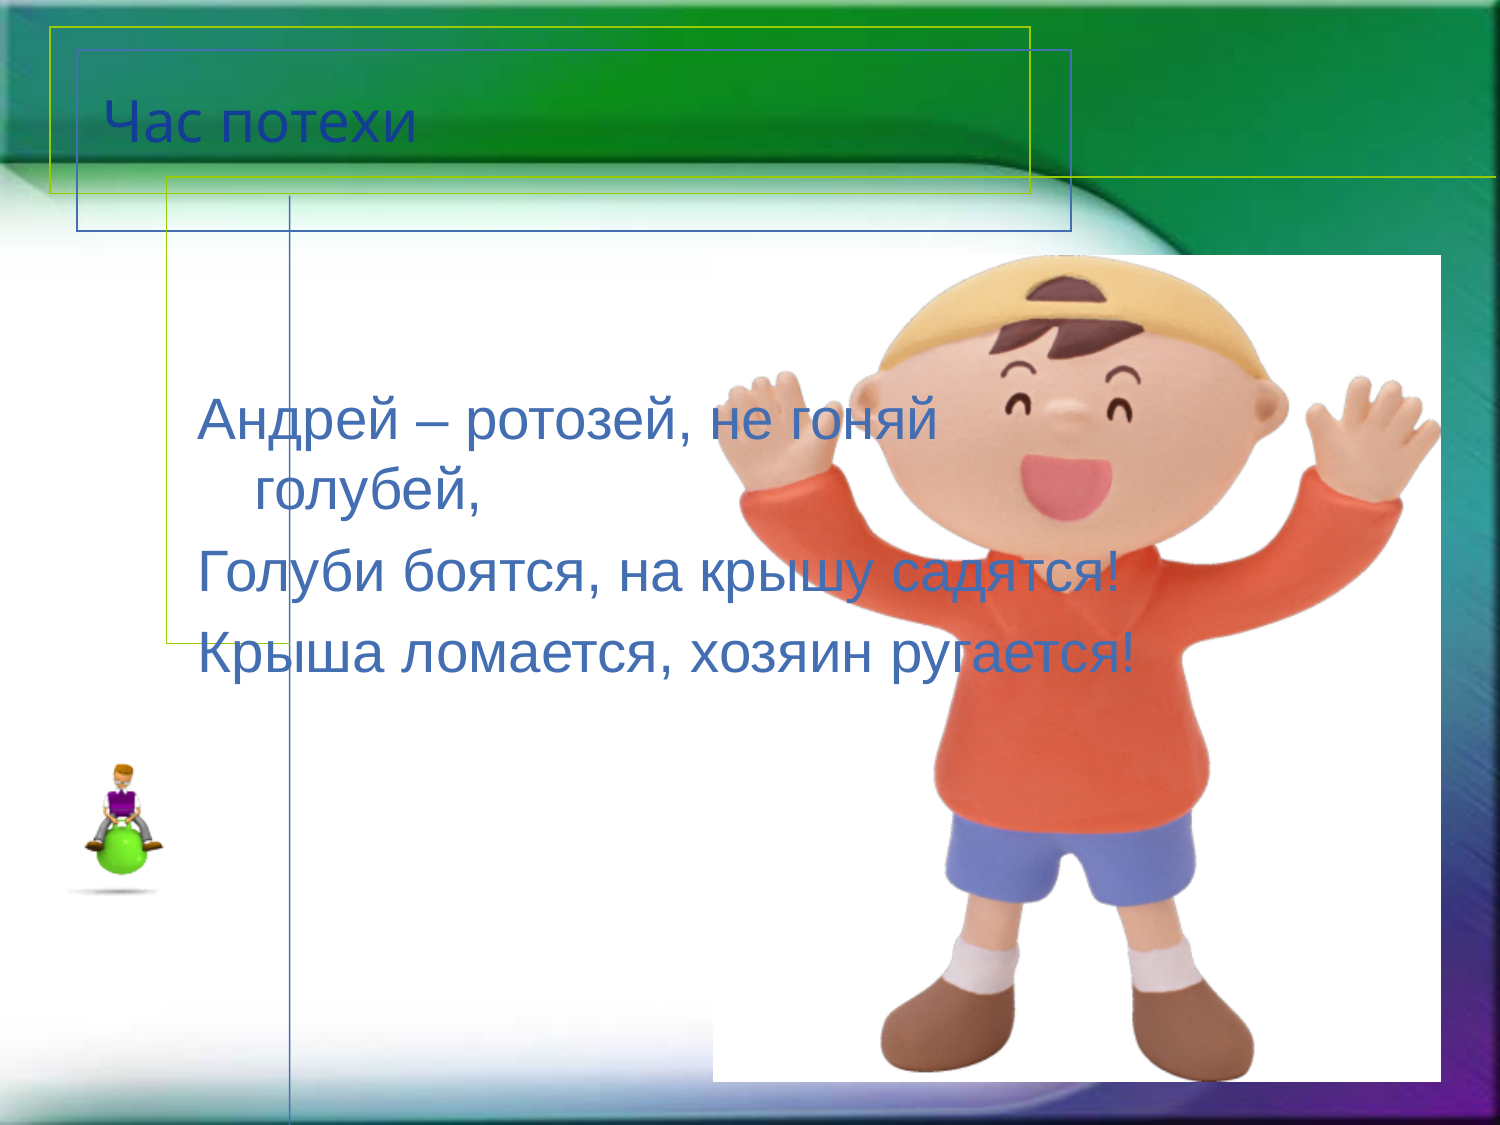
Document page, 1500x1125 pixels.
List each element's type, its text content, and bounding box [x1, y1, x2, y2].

picture [1031, 51, 1070, 176]
list Андрей – ротозей, не гоняй голубей, Голуби боятся, на крышу садятся! Крыша ломается, хозяин ругается! [182, 373, 708, 1037]
picture [0, 0, 1500, 1125]
picture [78, 194, 166, 230]
picture [167, 178, 1029, 193]
picture [167, 232, 288, 643]
picture [51, 28, 1029, 193]
title Час потехи [87, 62, 1013, 176]
picture [167, 178, 1070, 230]
picture [78, 51, 1029, 193]
